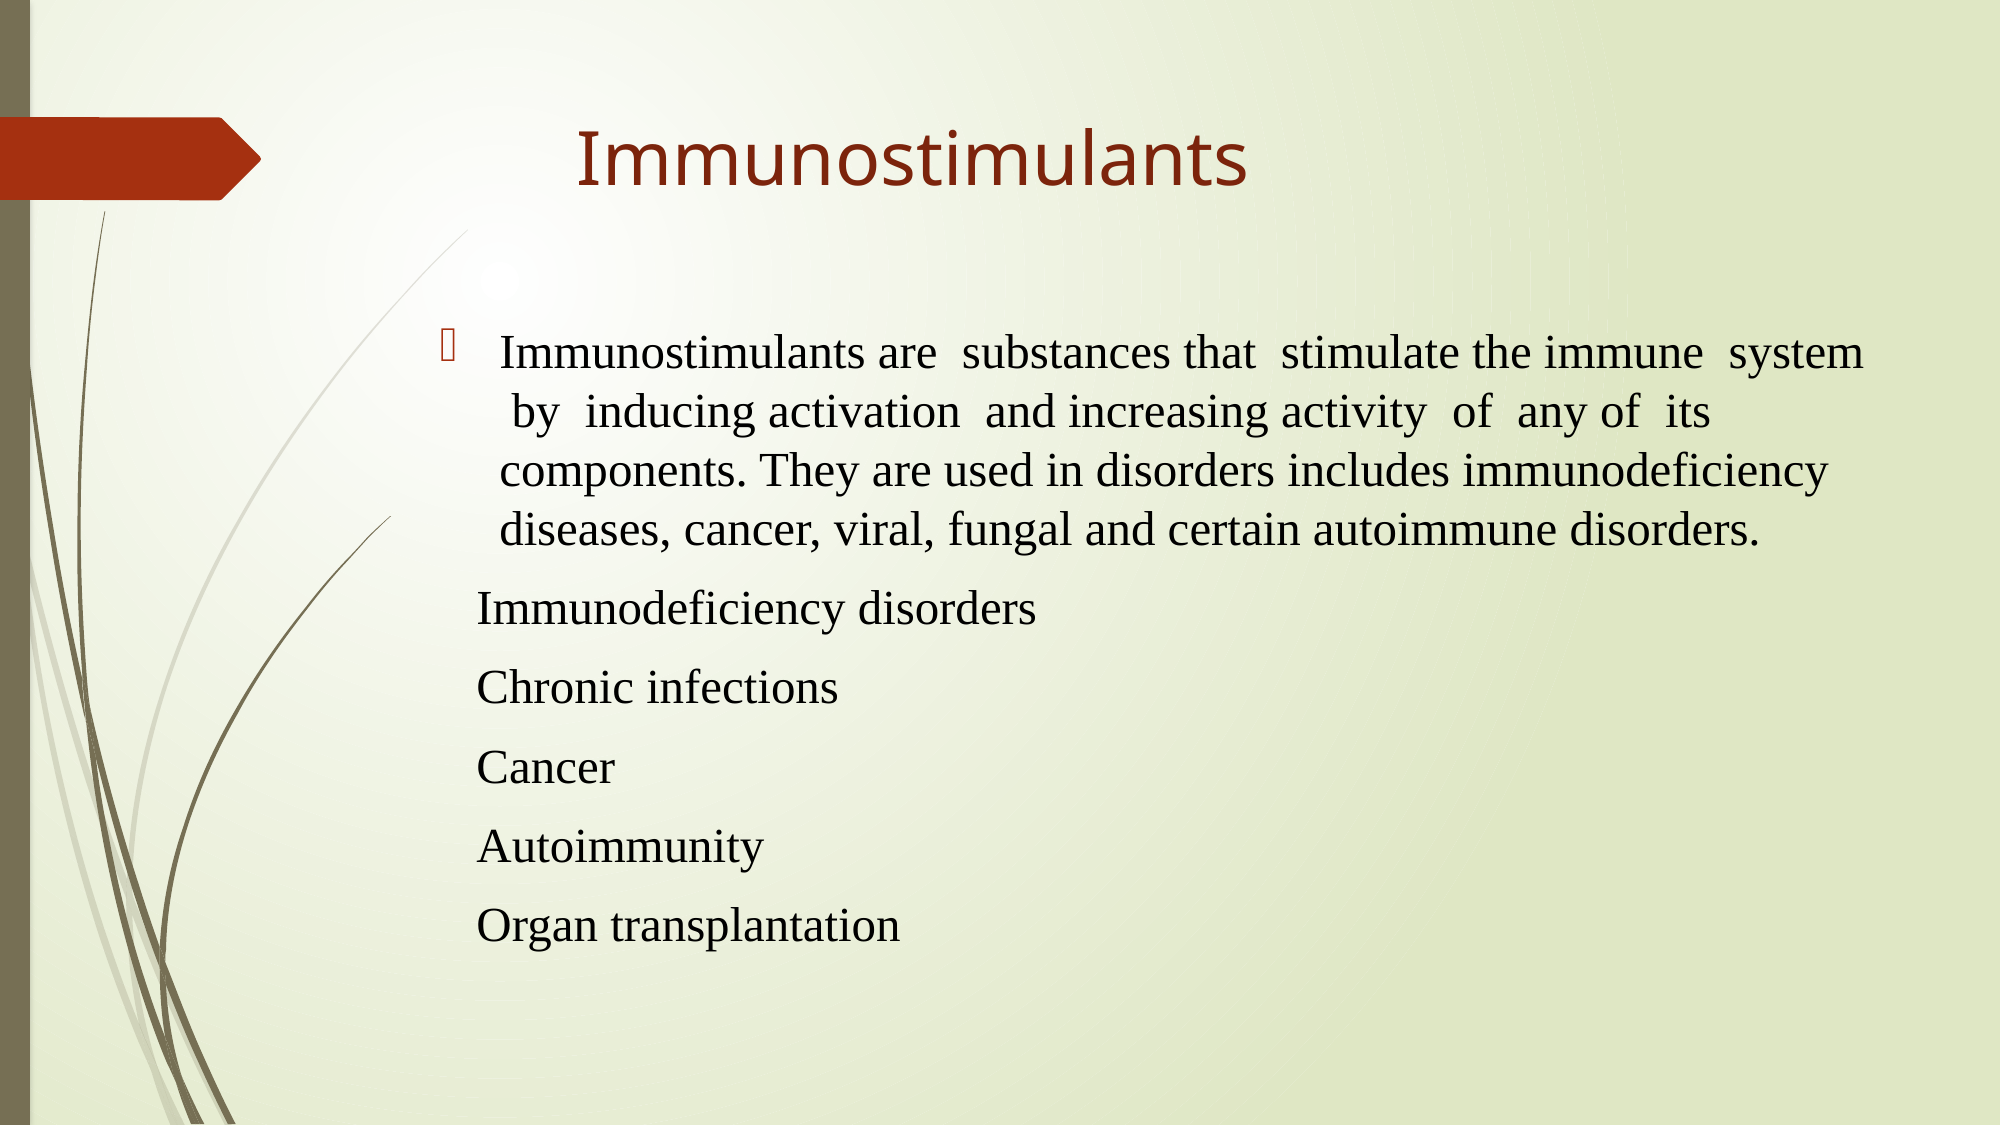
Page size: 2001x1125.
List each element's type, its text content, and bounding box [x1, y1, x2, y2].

list Immunostimulants are substances that stimulate the immune system by inducing activation and increasing activity of any of its components. They are used in disorders includes immunodeficiency diseases, cancer, viral, fungal and certain autoimmune disorders. Immunodeficiency disorders Chronic infections Cancer Autoimmunity Organ transplantation [424, 312, 1888, 970]
title Immunostimulants [425, 102, 1888, 227]
